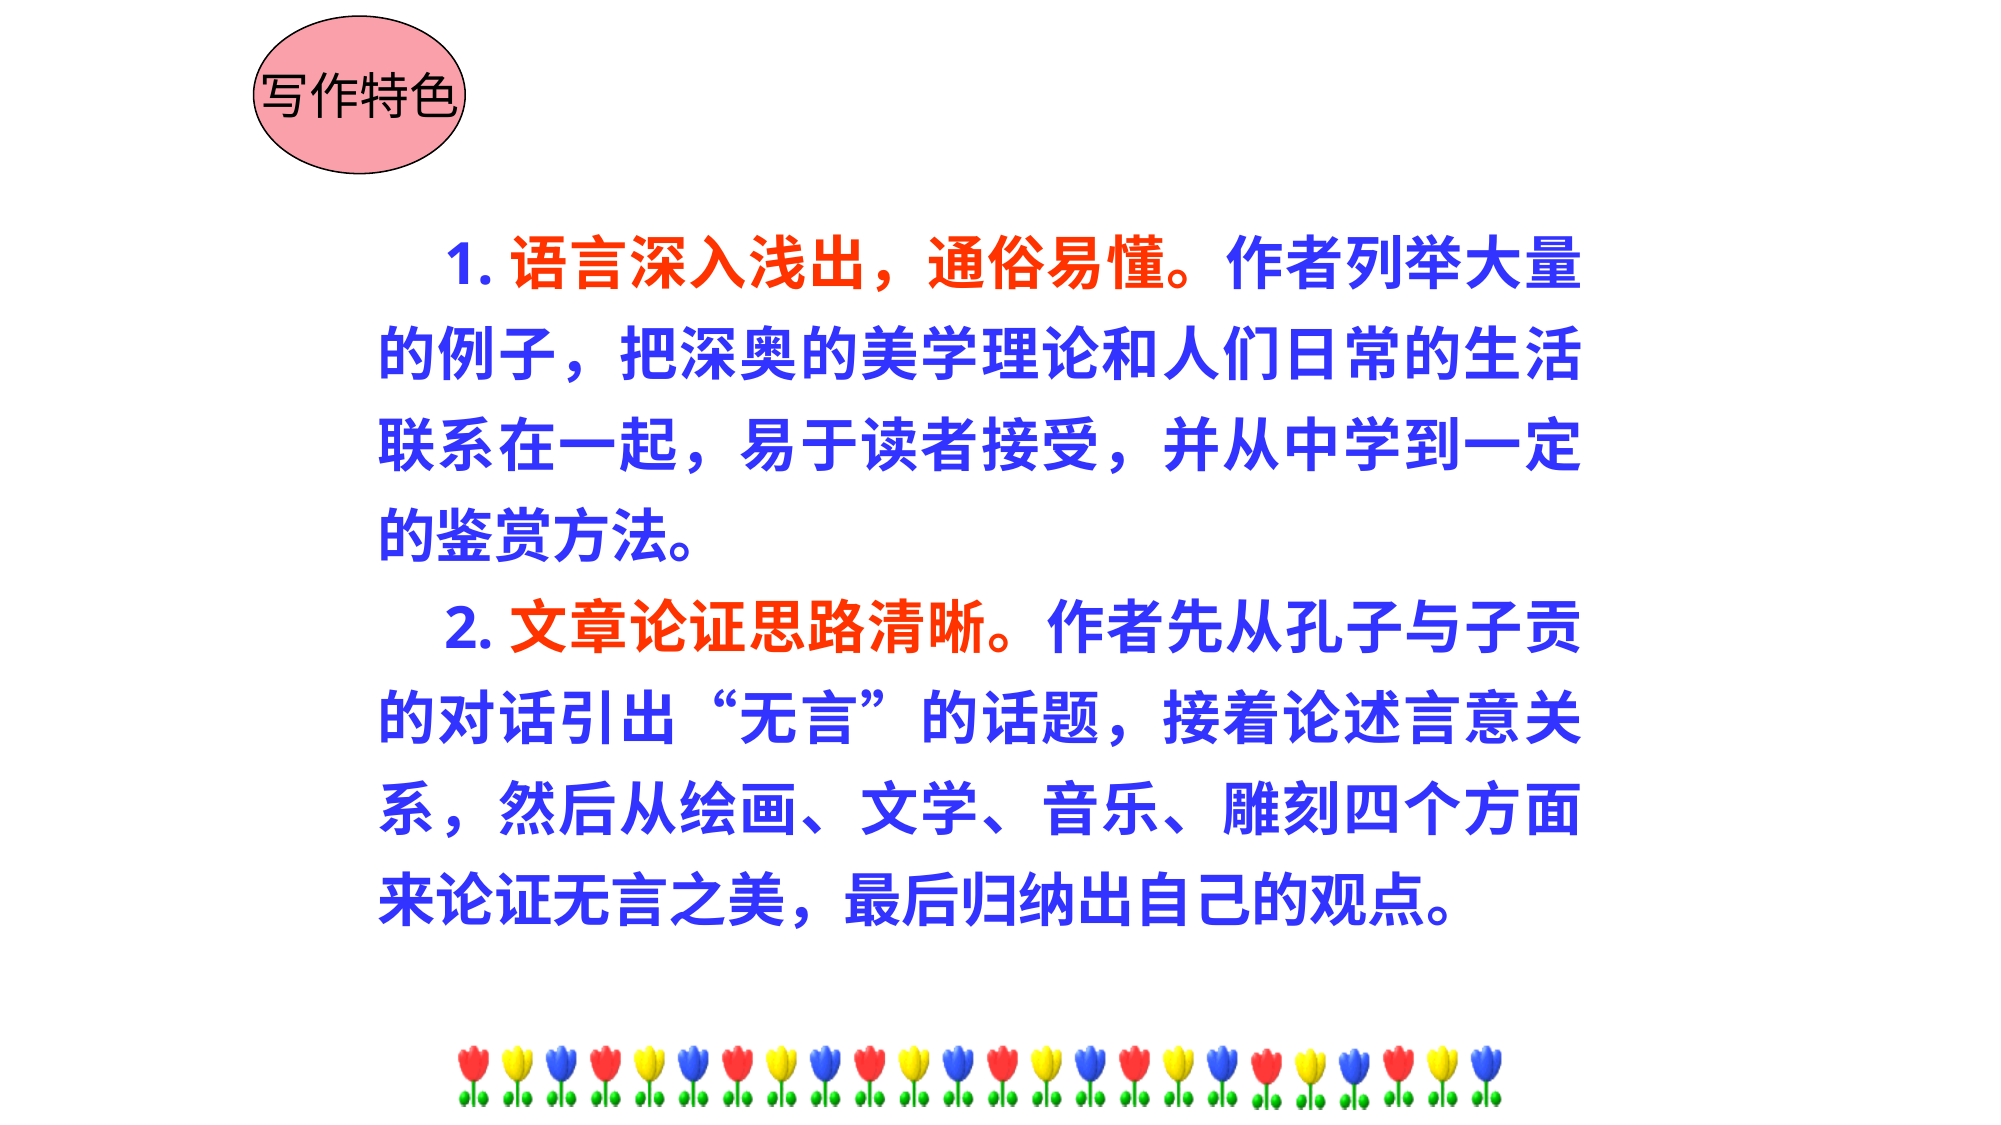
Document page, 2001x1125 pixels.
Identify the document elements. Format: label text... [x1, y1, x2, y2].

text_box 1.语言深入浅出，通俗易懂。作者列举大量的例子，把深奥的美学理论和人们日常的生活联系在一起，易于读者接受，并从中学到一定的鉴赏方法。 2.文章论证思路清晰。作者先从孔子与子贡的对话引出“无言”的话题，接着论述言意关系，然后从绘画、文学、音乐、雕刻四个方面来论证无言之美，最后归纳出自己的观点。 [363, 197, 1598, 941]
picture [451, 1042, 1509, 1110]
text_box 写作特色 [253, 16, 466, 174]
